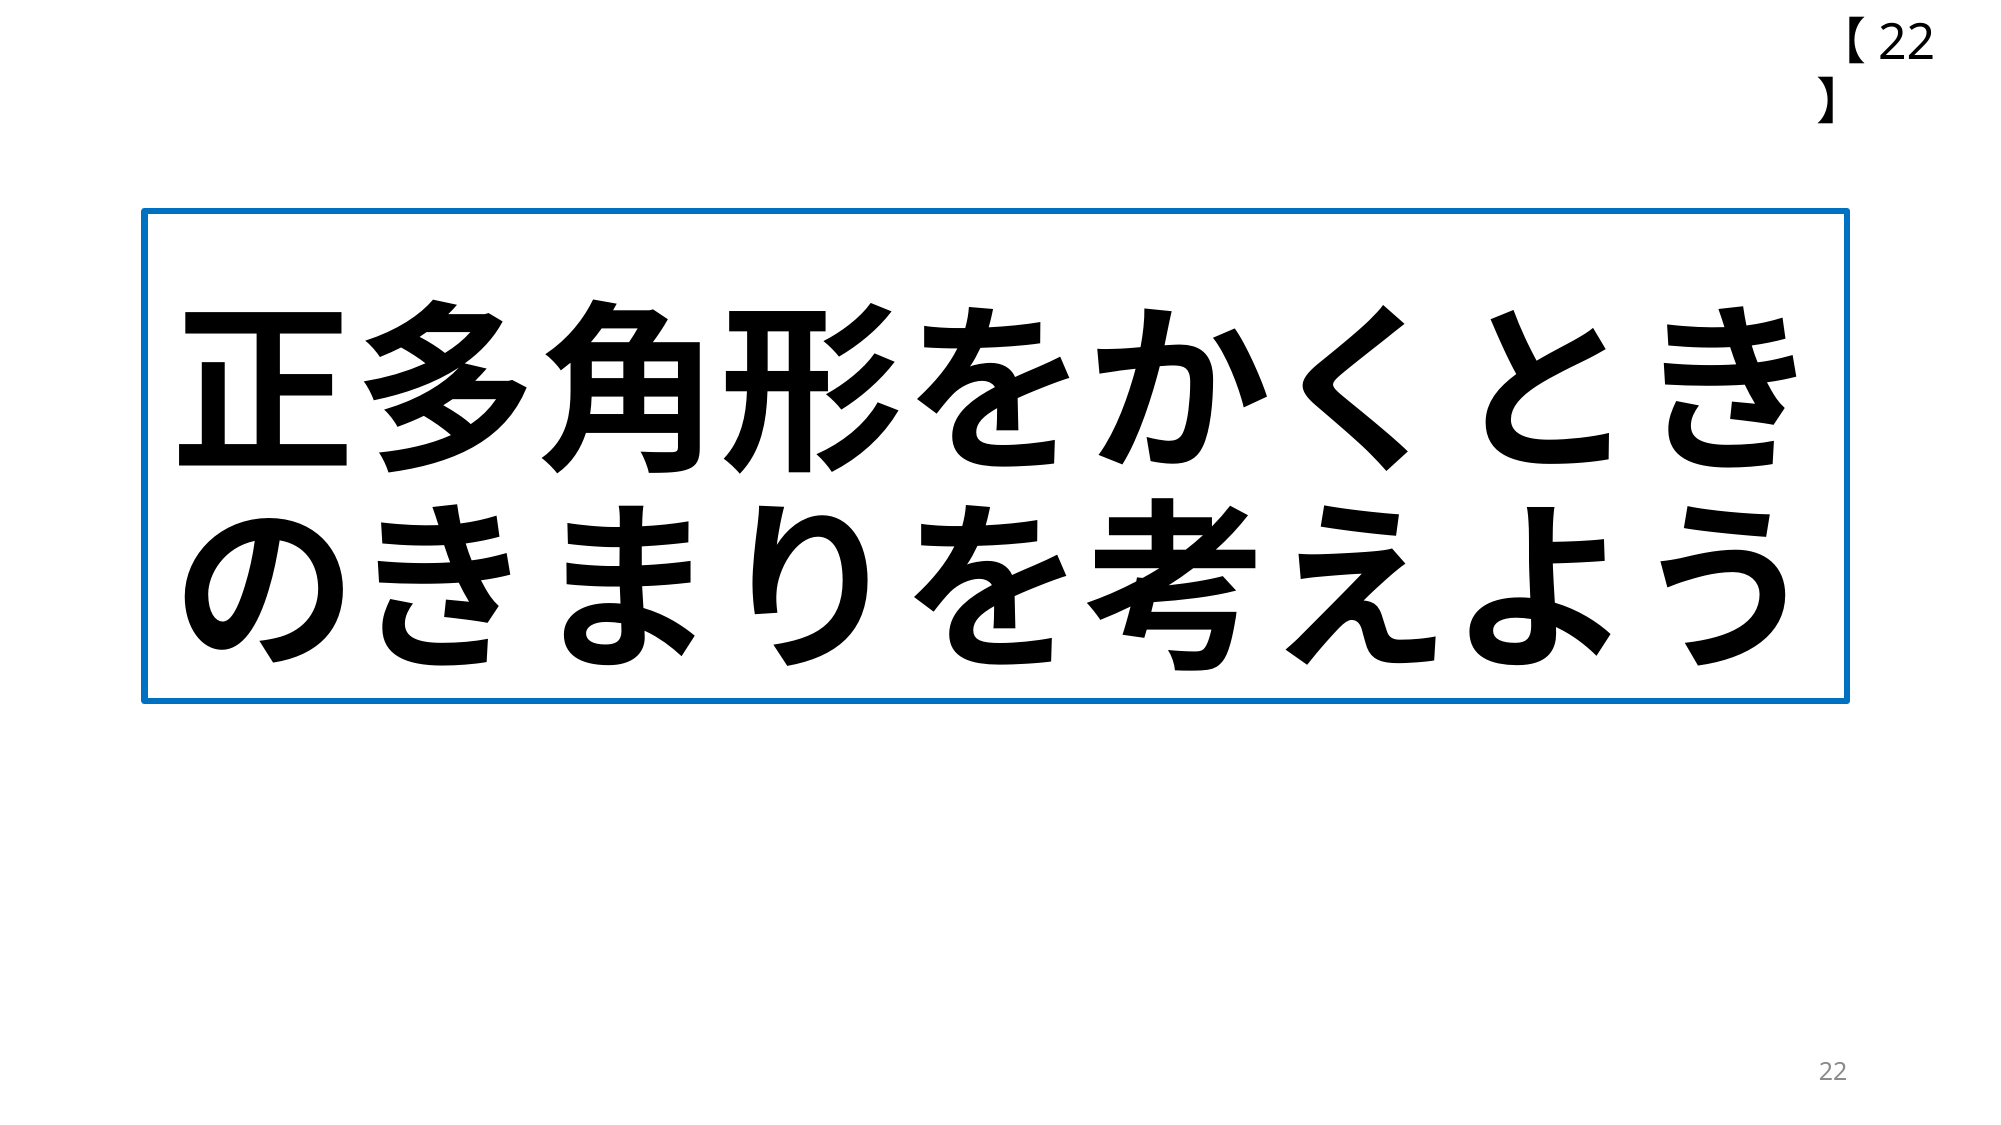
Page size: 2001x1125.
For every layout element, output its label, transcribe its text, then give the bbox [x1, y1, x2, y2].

text_box 【22】 [1801, 1, 2000, 137]
title 正多角形をかくときのきまりを考えよう [144, 210, 1848, 702]
slide_number 22 [1412, 1042, 1863, 1103]
